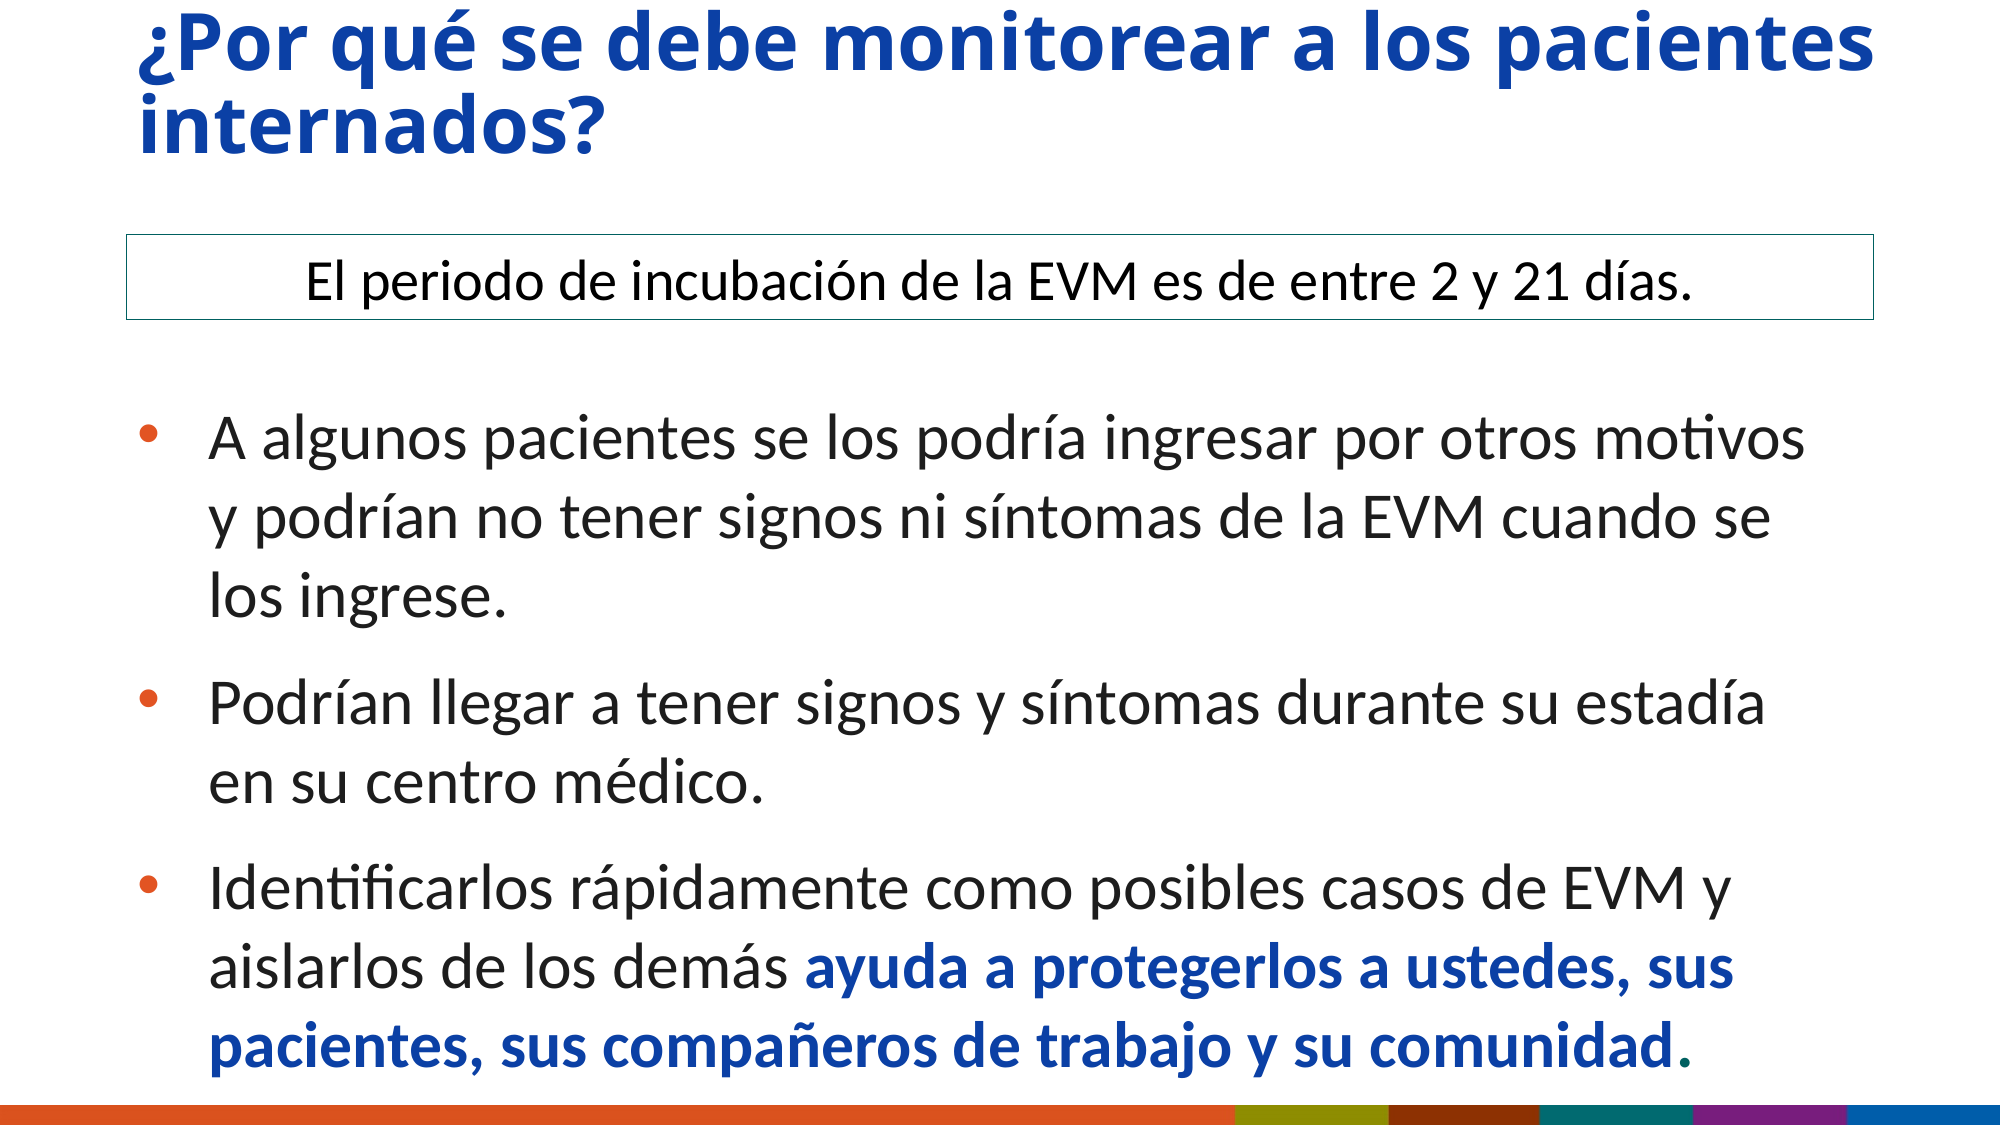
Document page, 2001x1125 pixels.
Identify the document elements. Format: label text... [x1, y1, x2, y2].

picture [0, 1105, 2000, 1125]
text_box El periodo de incubación de la EVM es de entre 2 y 21 días. [126, 234, 1874, 320]
title ¿Por qué se debe monitorear a los pacientes internados? [122, 0, 1950, 177]
text_box A algunos pacientes se los podría ingresar por otros motivos y podrían no tener signos ni síntomas de la EVM cuando se los ingrese. Podrían llegar a tener signos y síntomas durante su estadía en su centro médico. Identificarlos rápidamente como posibles casos de EVM y aislarlos de los demás ayuda a protegerlos a ustedes, sus pacientes, sus compañeros de trabajo y su comunidad. [122, 386, 1848, 1100]
